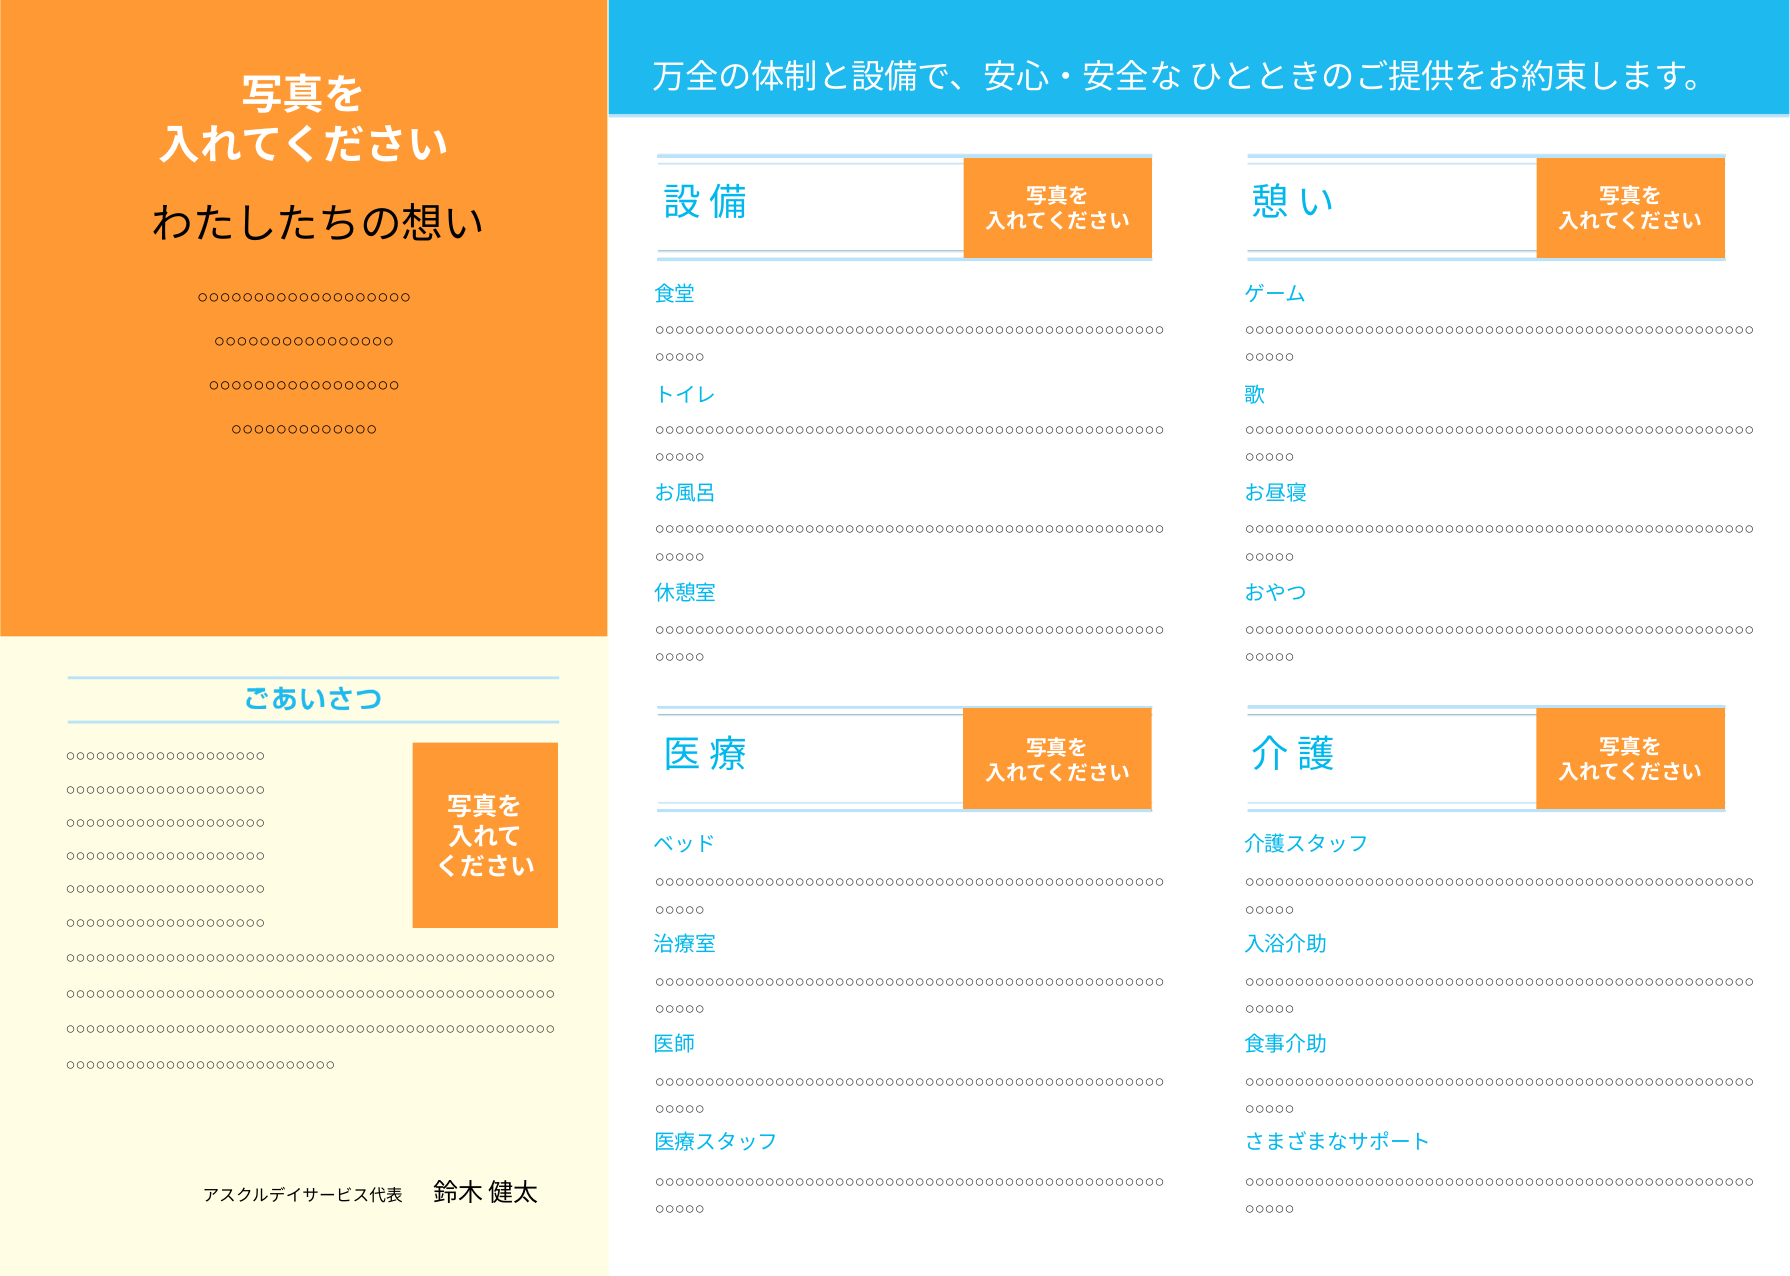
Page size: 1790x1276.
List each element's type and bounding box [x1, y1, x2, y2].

text_box [1247, 156, 1725, 260]
text_box [656, 706, 1152, 811]
text_box [657, 156, 1152, 260]
text_box [1247, 706, 1725, 811]
picture [0, 0, 1790, 1276]
